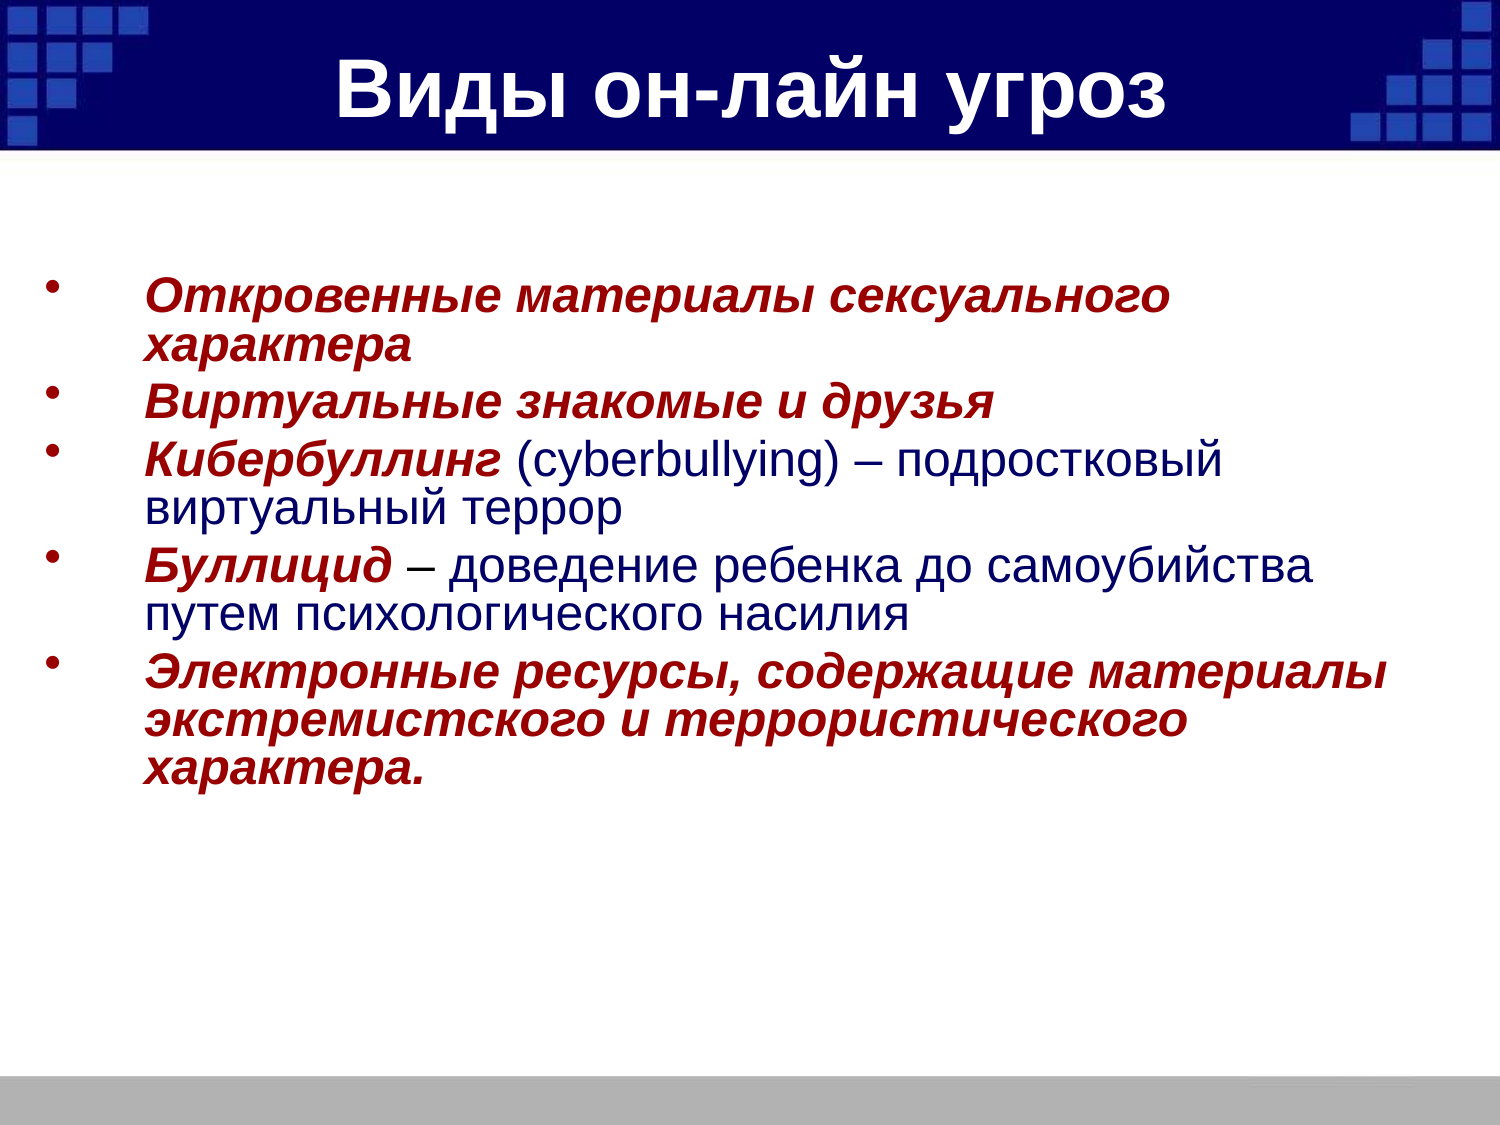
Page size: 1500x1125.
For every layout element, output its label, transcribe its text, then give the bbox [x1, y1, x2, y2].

list Откровенные материалы сексуального характера Виртуальные знакомые и друзья Кибербуллинг (cyberbullying) – подростковый виртуальный террор Буллицид – доведение ребенка до самоубийства путем психологического насилия Электронные ресурсы, содержащие материалы экстремистского и террористического характера. [29, 266, 1426, 1006]
title Виды он-лайн угроз [76, 30, 1428, 138]
picture [0, 0, 1500, 1125]
